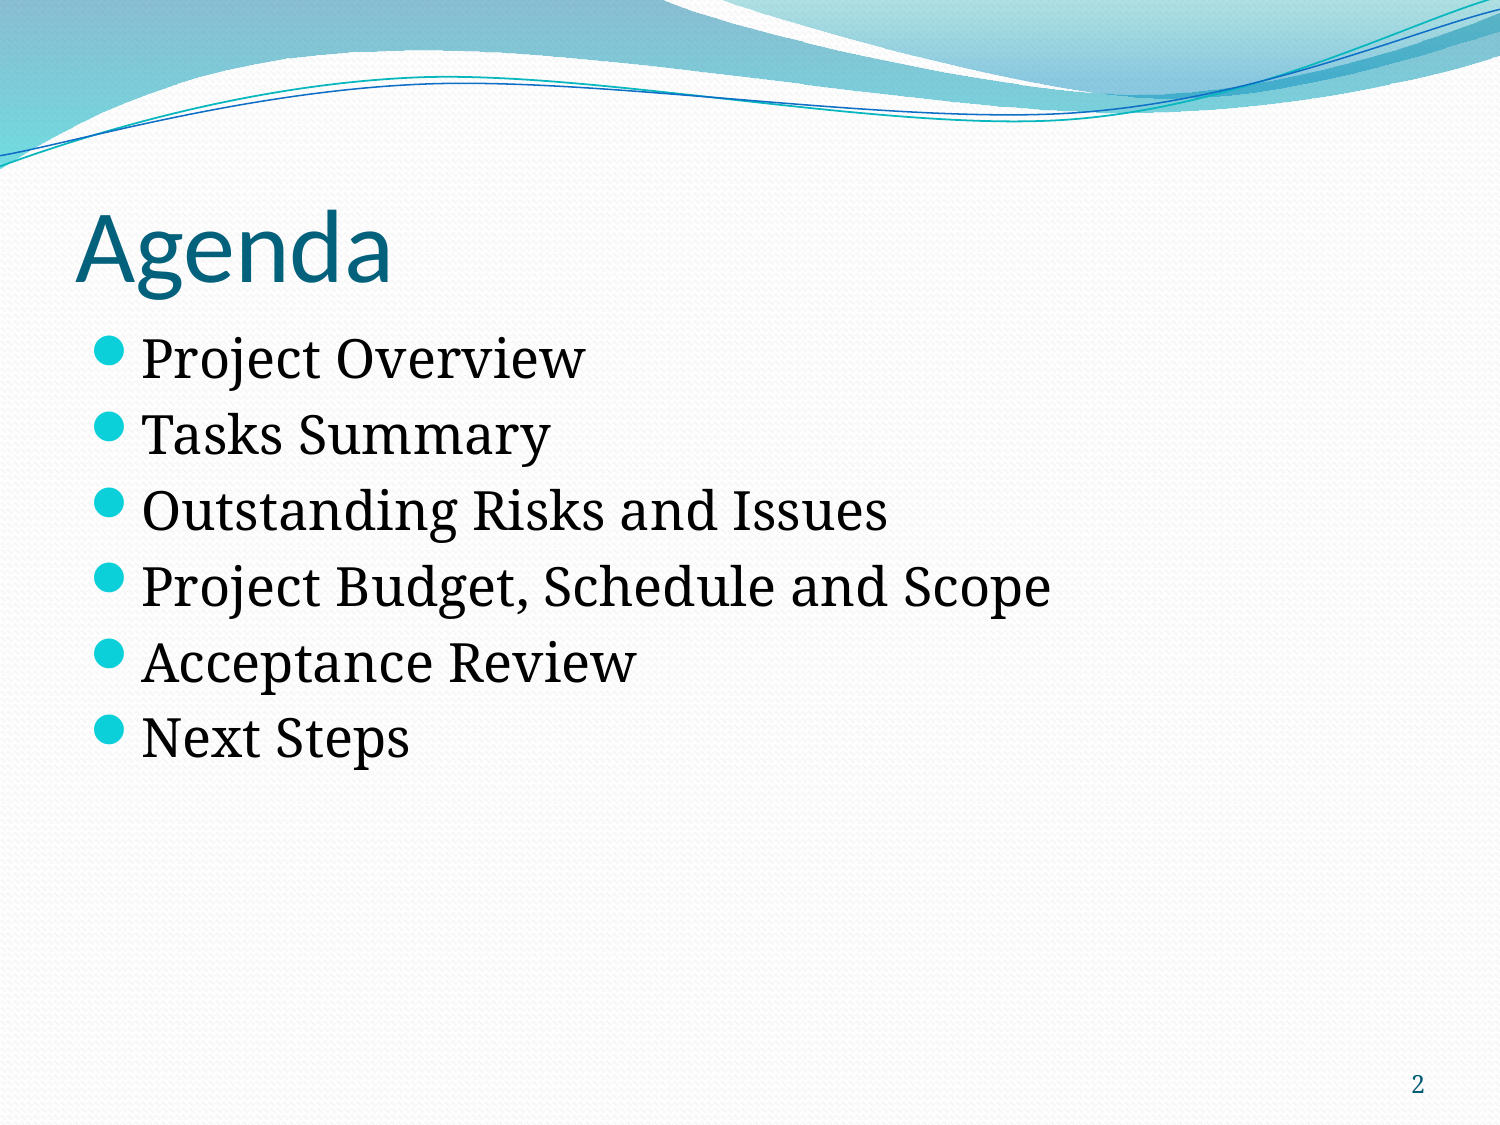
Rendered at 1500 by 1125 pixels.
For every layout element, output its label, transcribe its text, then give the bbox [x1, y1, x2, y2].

title Agenda [75, 115, 1425, 303]
slide_number 2 [1299, 1042, 1425, 1103]
list Project Overview Tasks Summary Outstanding Risks and Issues Project Budget, Schedule and Scope Acceptance Review Next Steps [75, 317, 1425, 1038]
